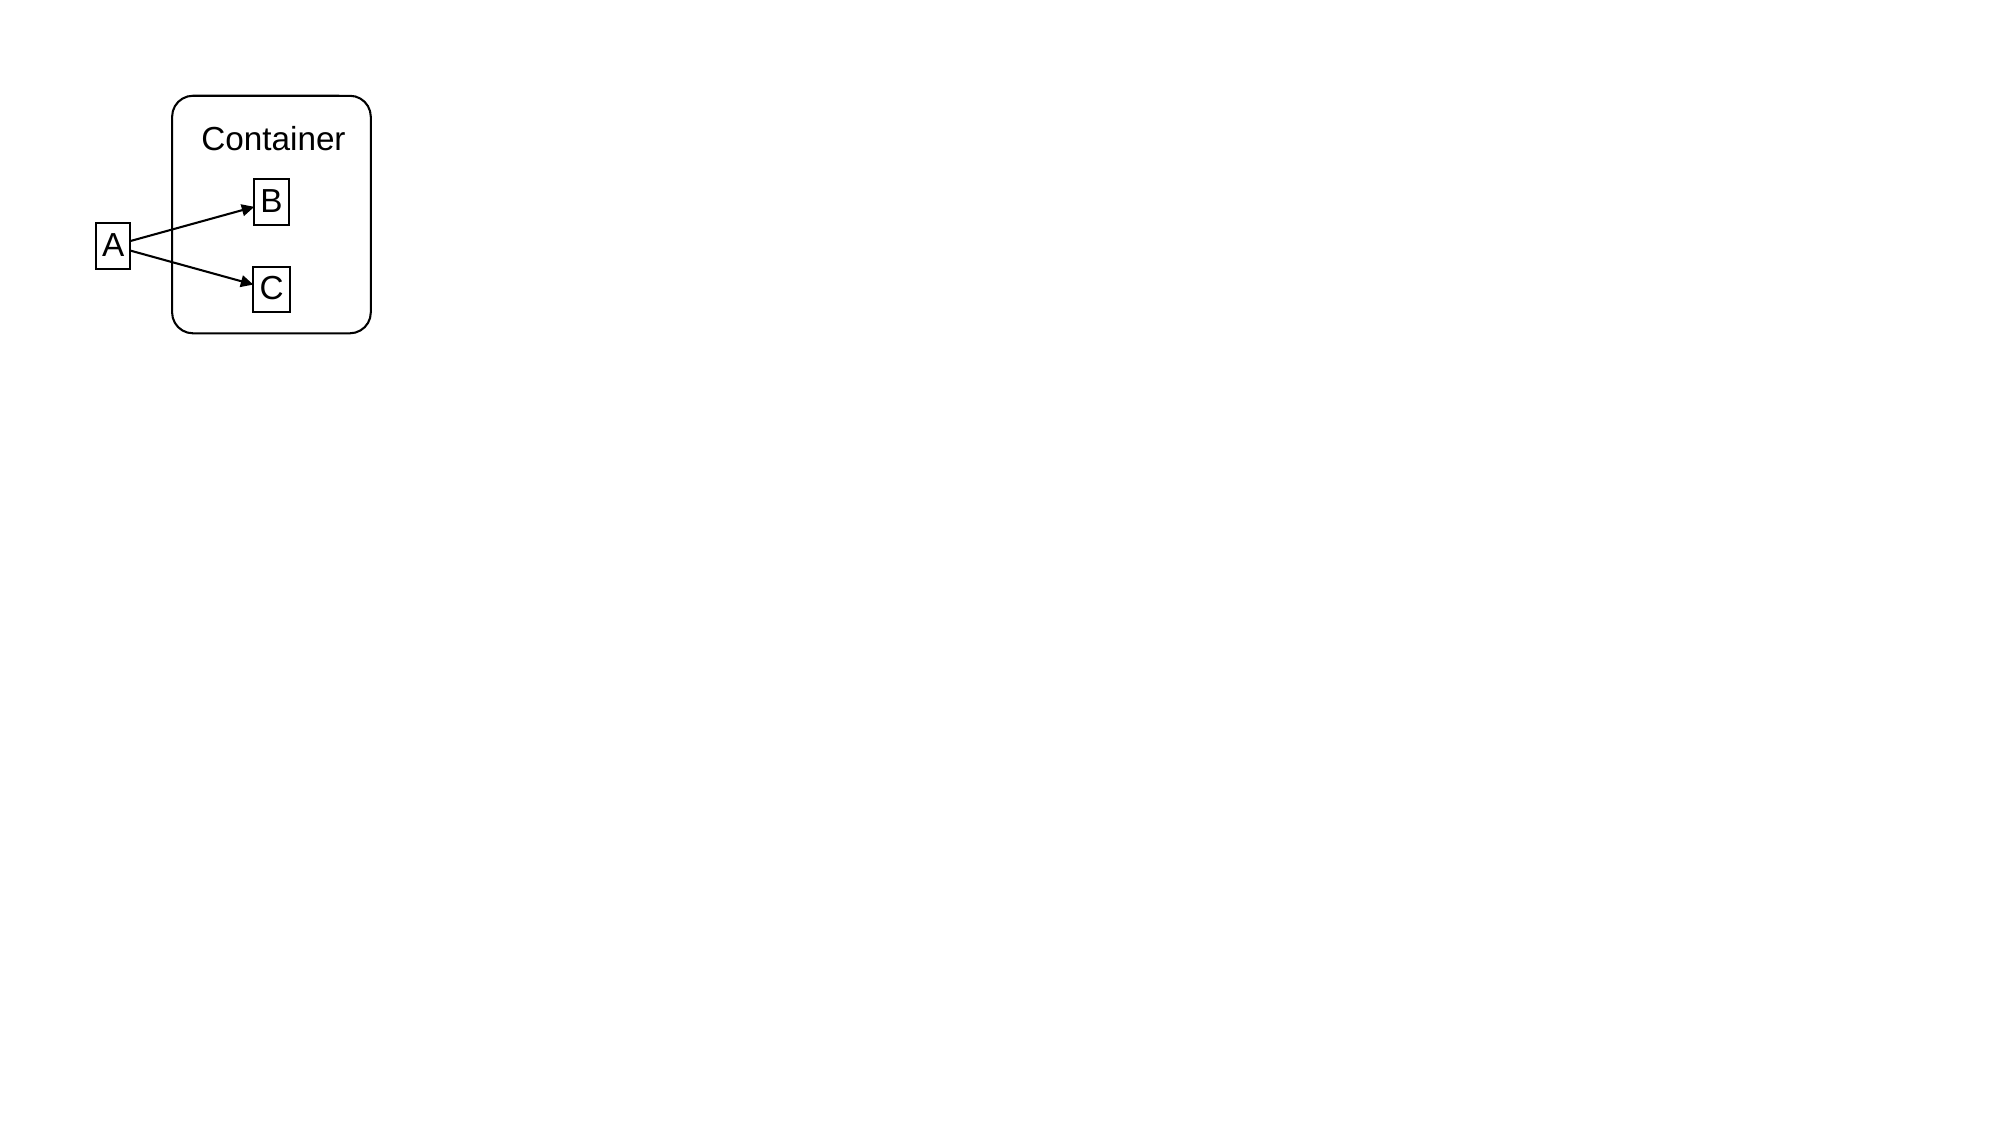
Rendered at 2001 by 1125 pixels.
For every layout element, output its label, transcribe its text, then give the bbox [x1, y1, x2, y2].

text_box [74, 74, 394, 355]
text_box [171, 95, 372, 334]
text_box Container [199, 118, 348, 157]
text_box B [254, 179, 289, 225]
text_box A [95, 222, 131, 269]
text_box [130, 206, 255, 241]
text_box C [253, 266, 290, 313]
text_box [130, 250, 254, 285]
